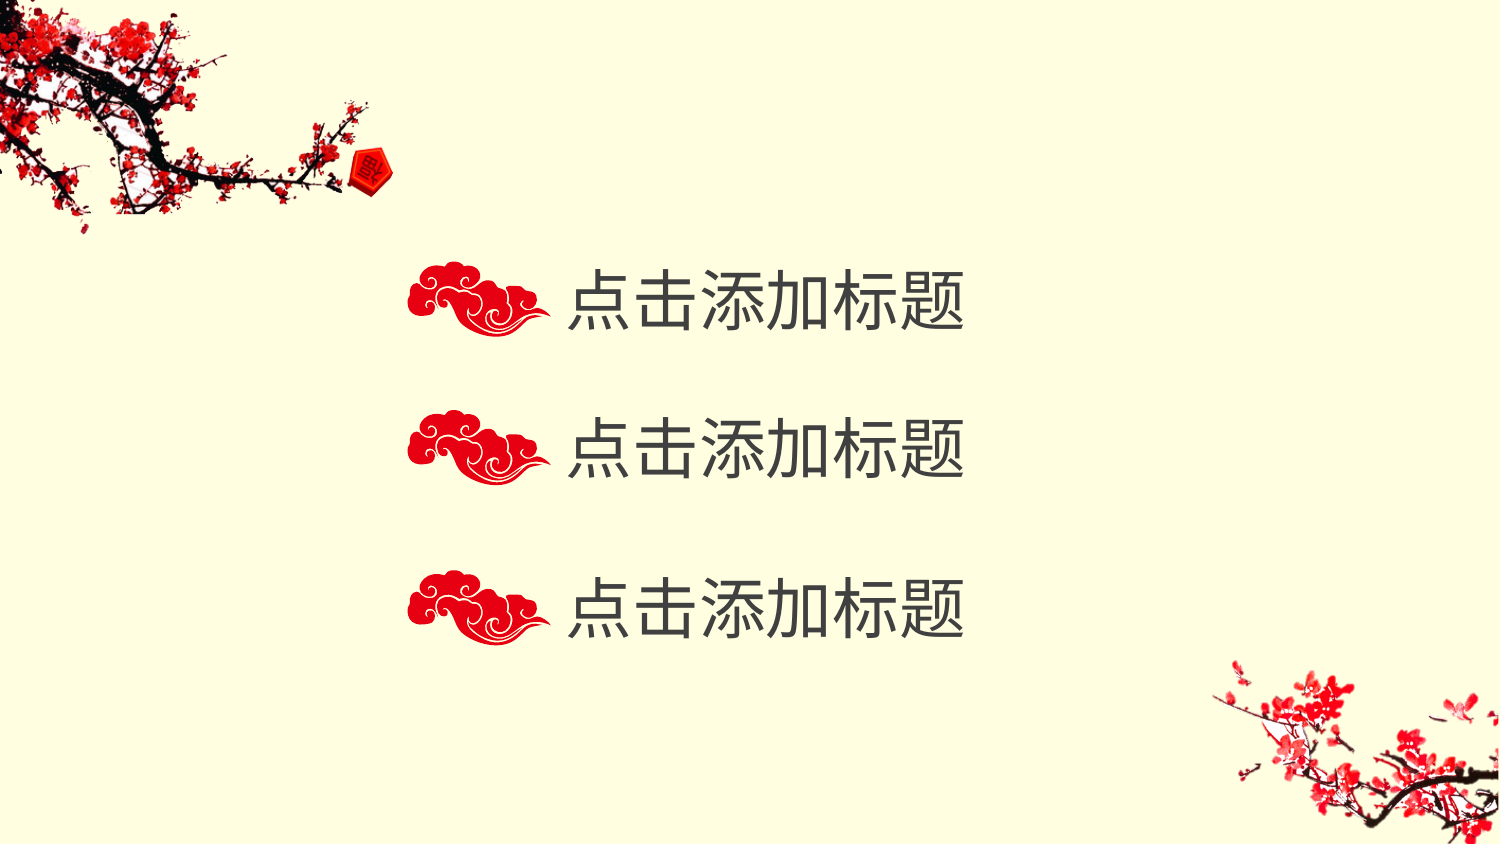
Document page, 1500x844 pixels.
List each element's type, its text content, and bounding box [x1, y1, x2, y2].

text_box 点击添加标题 [550, 399, 1081, 495]
picture [1161, 575, 1499, 844]
picture [407, 409, 552, 486]
picture [407, 569, 552, 646]
picture [0, 0, 552, 337]
text_box 点击添加标题 [550, 251, 1081, 346]
text_box 点击添加标题 [550, 559, 1081, 655]
